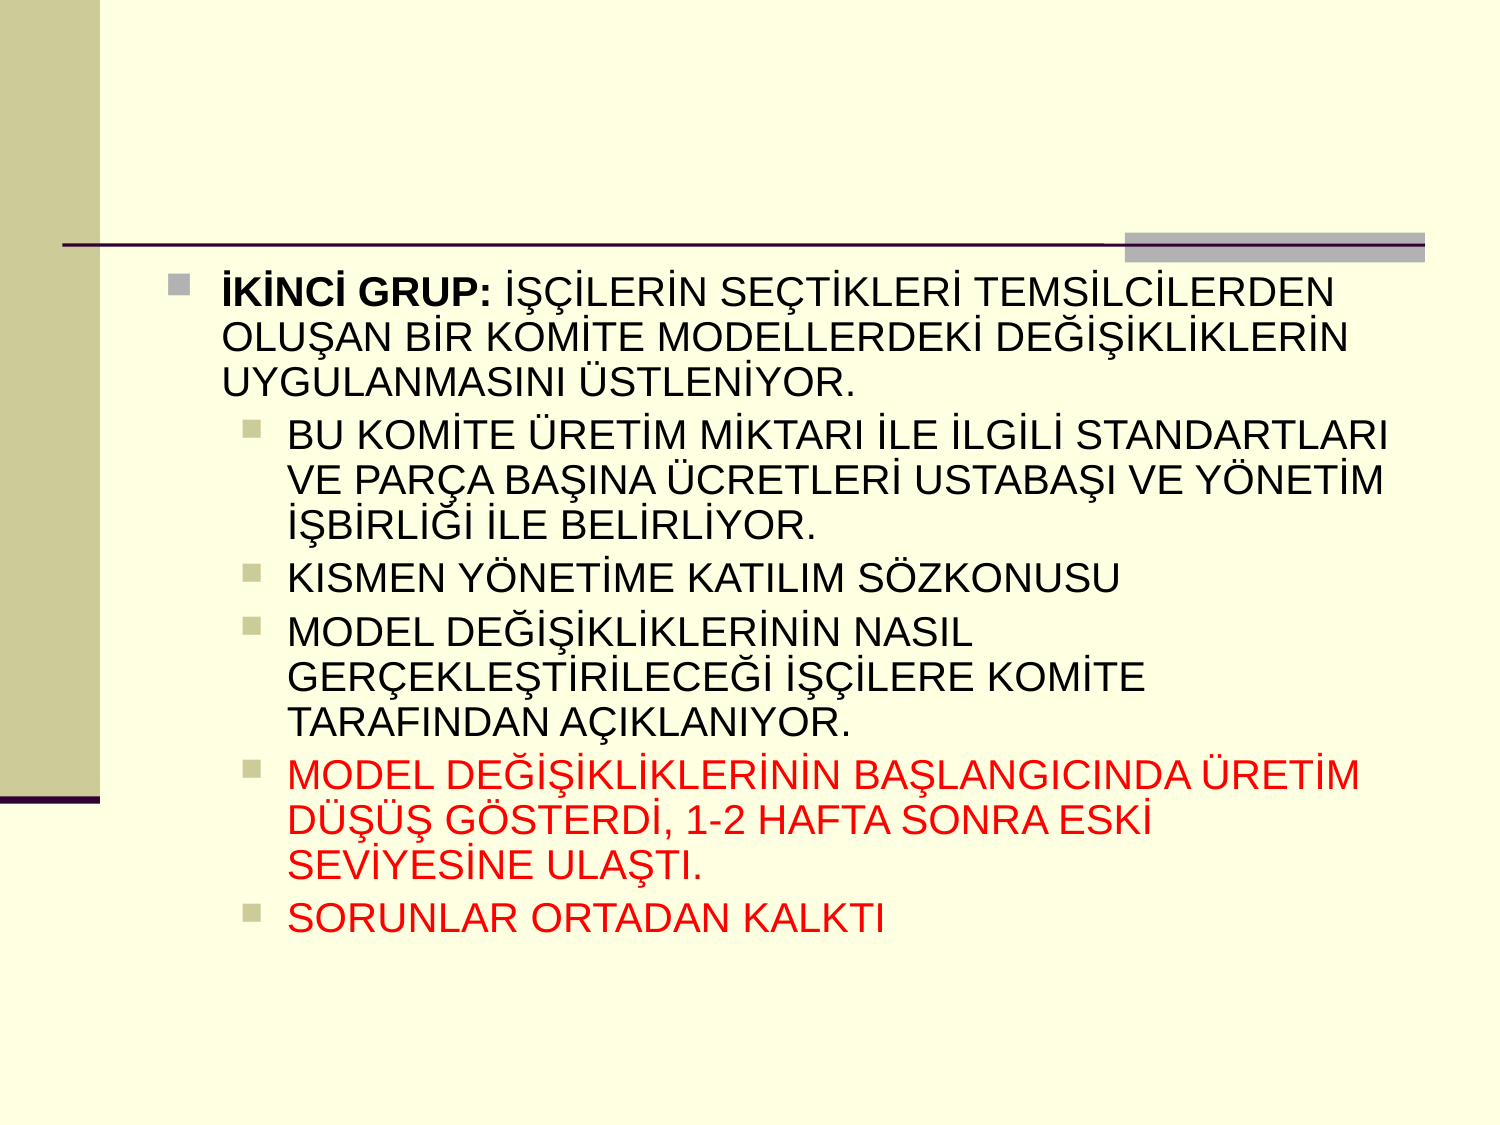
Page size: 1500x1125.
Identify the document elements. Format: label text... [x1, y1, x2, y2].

list İKİNCİ GRUP: İŞÇİLERİN SEÇTİKLERİ TEMSİLCİLERDEN OLUŞAN BİR KOMİTE MODELLERDEKİ DEĞİŞİKLİKLERİN UYGULANMASINI ÜSTLENİYOR. BU KOMİTE ÜRETİM MİKTARI İLE İLGİLİ STANDARTLARI VE PARÇA BAŞINA ÜCRETLERİ USTABAŞI VE YÖNETİM İŞBİRLİĞİ İLE BELİRLİYOR. KISMEN YÖNETİME KATILIM SÖZKONUSU MODEL DEĞİŞİKLİKLERİNİN NASIL GERÇEKLEŞTİRİLECEĞİ İŞÇİLERE KOMİTE TARAFINDAN AÇIKLANIYOR. MODEL DEĞİŞİKLİKLERİNİN BAŞLANGICINDA ÜRETİM DÜŞÜŞ GÖSTERDİ, 1-2 HAFTA SONRA ESKİ SEVİYESİNE ULAŞTI. SORUNLAR ORTADAN KALKTI [149, 262, 1426, 1006]
